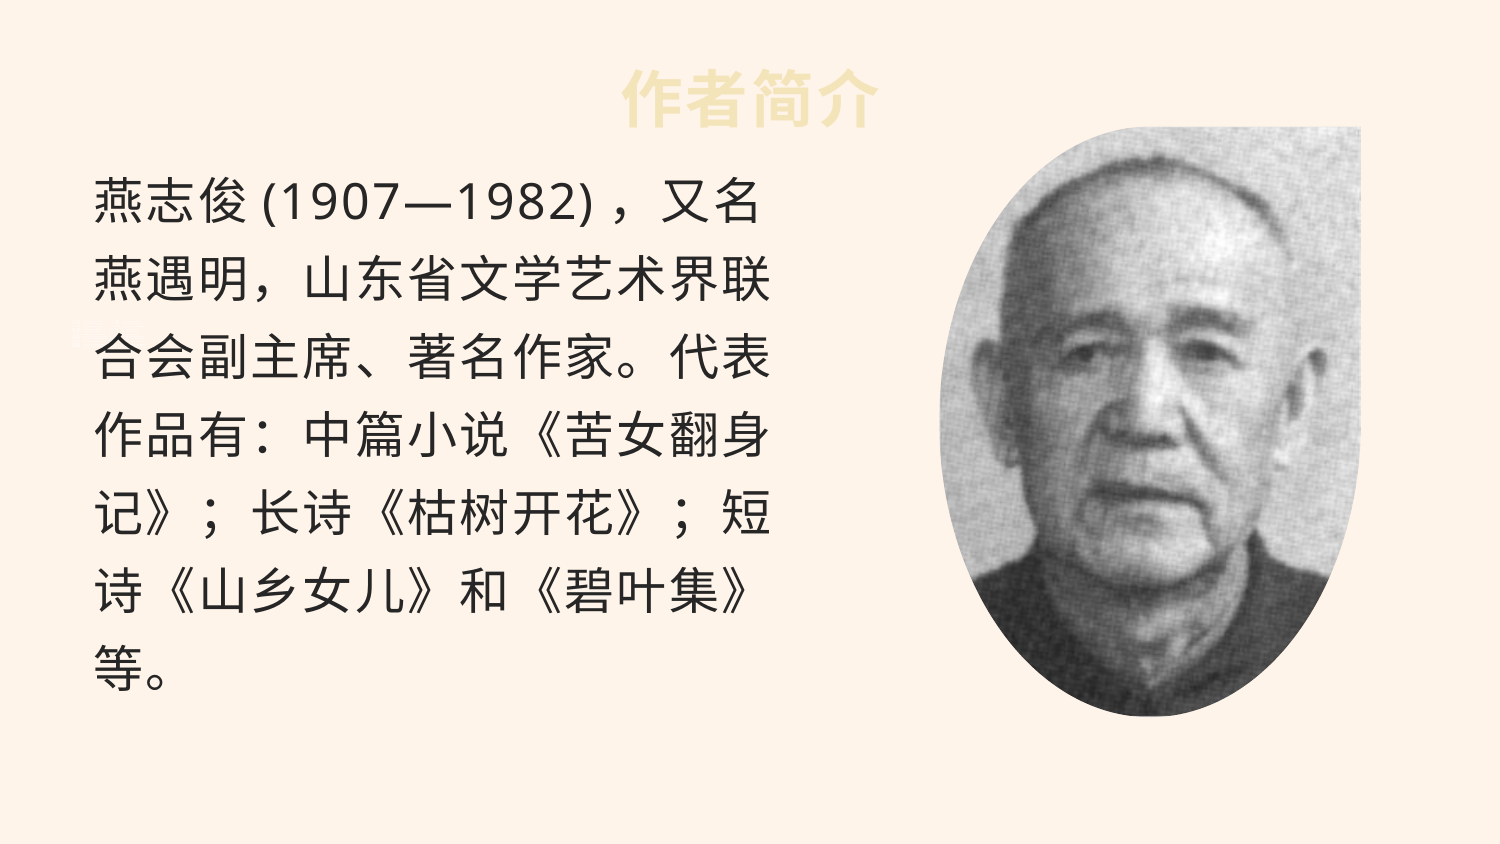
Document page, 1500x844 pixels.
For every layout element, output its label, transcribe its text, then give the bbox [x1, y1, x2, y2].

title 作者简介 [82, 54, 1418, 109]
list 燕志俊(1907—1982)，又名燕遇明，山东省文学艺术界联合会副主席、著名作家。代表作品有：中篇小说《苦女翻身记》；长诗《枯树开花》；短诗《山乡女儿》和《碧叶集》等。 [82, 145, 796, 706]
picture [939, 126, 1361, 718]
